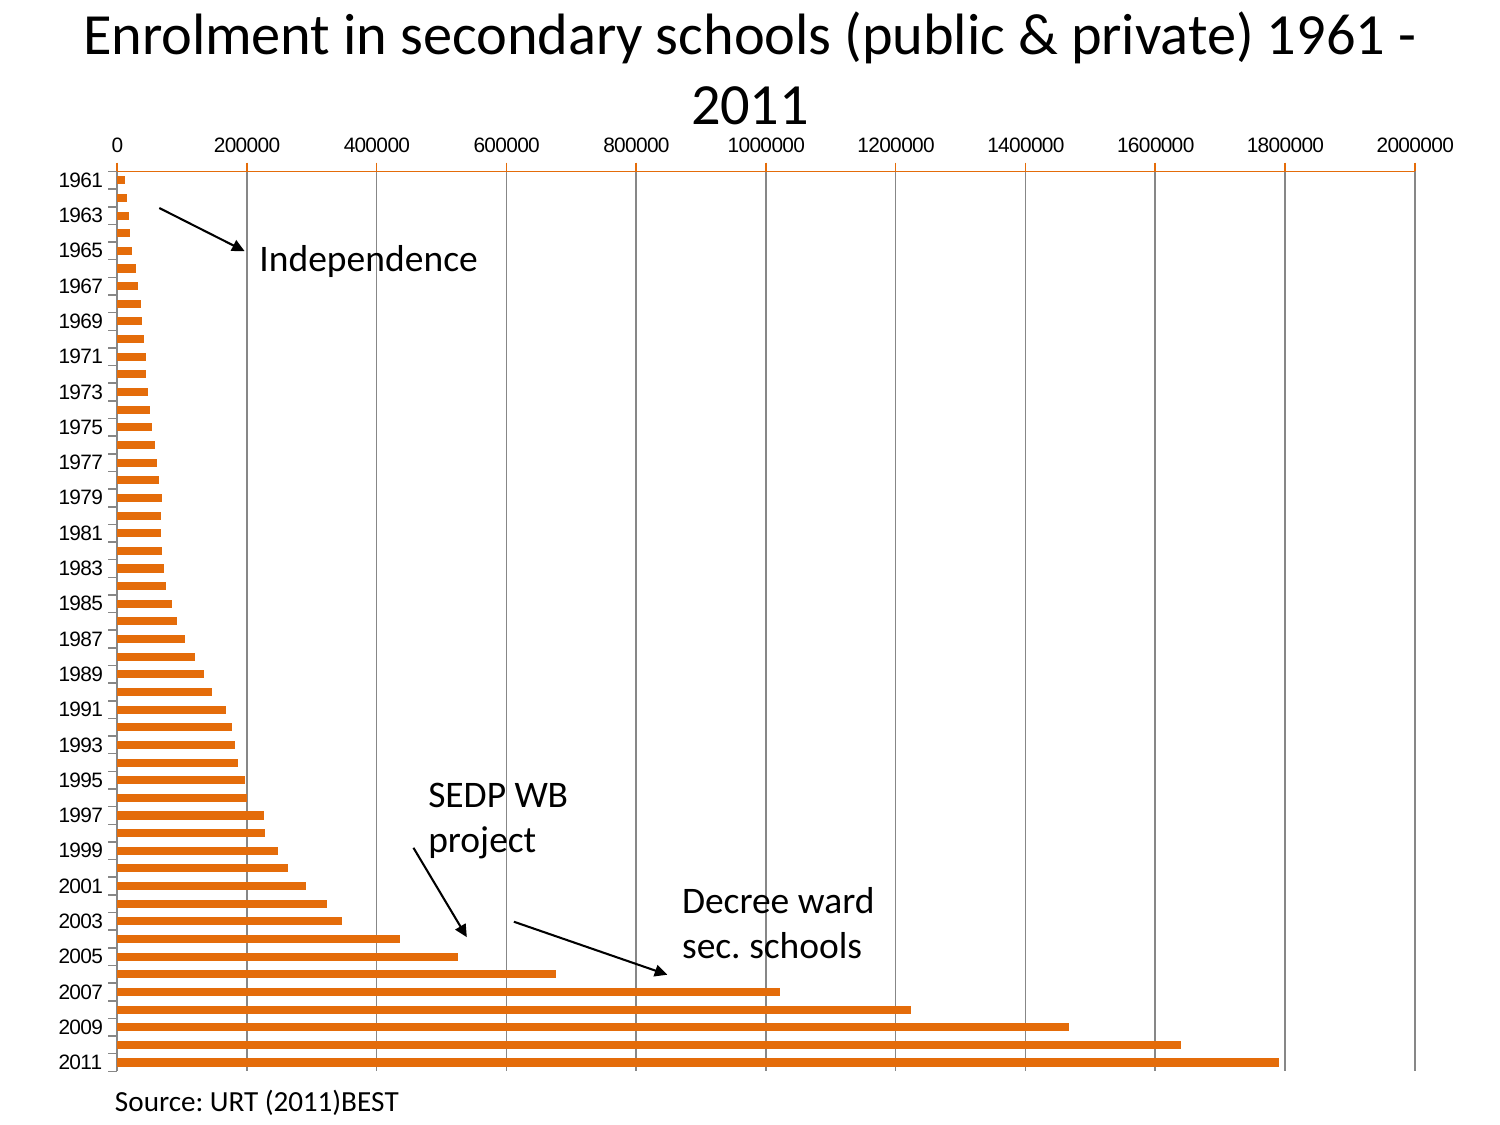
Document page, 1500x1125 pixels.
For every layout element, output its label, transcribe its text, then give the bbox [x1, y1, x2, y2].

chart [29, 113, 1483, 1095]
text_box Source: URT (2011)BEST [100, 1101, 851, 1125]
text_box Enrolment in secondary schools (public & private) 1961 - 2011 [29, 19, 1471, 113]
